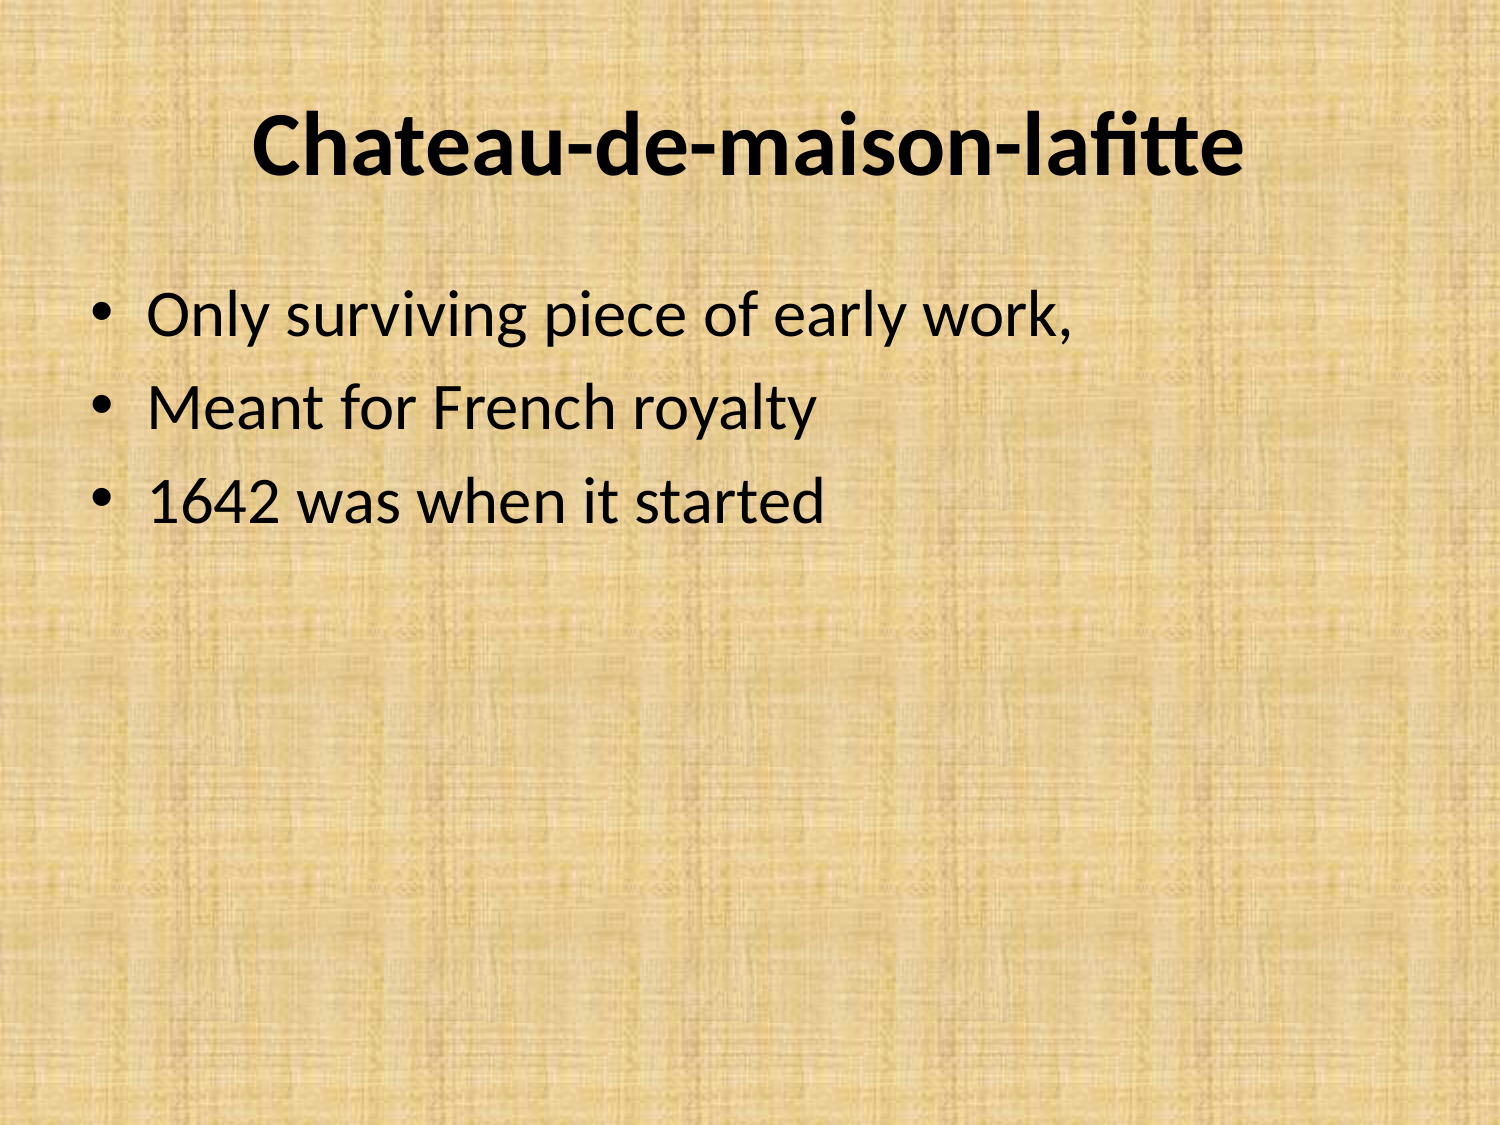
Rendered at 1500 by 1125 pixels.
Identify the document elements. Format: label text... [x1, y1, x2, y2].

list Only surviving piece of early work, Meant for French royalty 1642 was when it started [75, 262, 1425, 1005]
title Chateau-de-maison-lafitte [75, 45, 1425, 233]
picture [0, 0, 1500, 1125]
